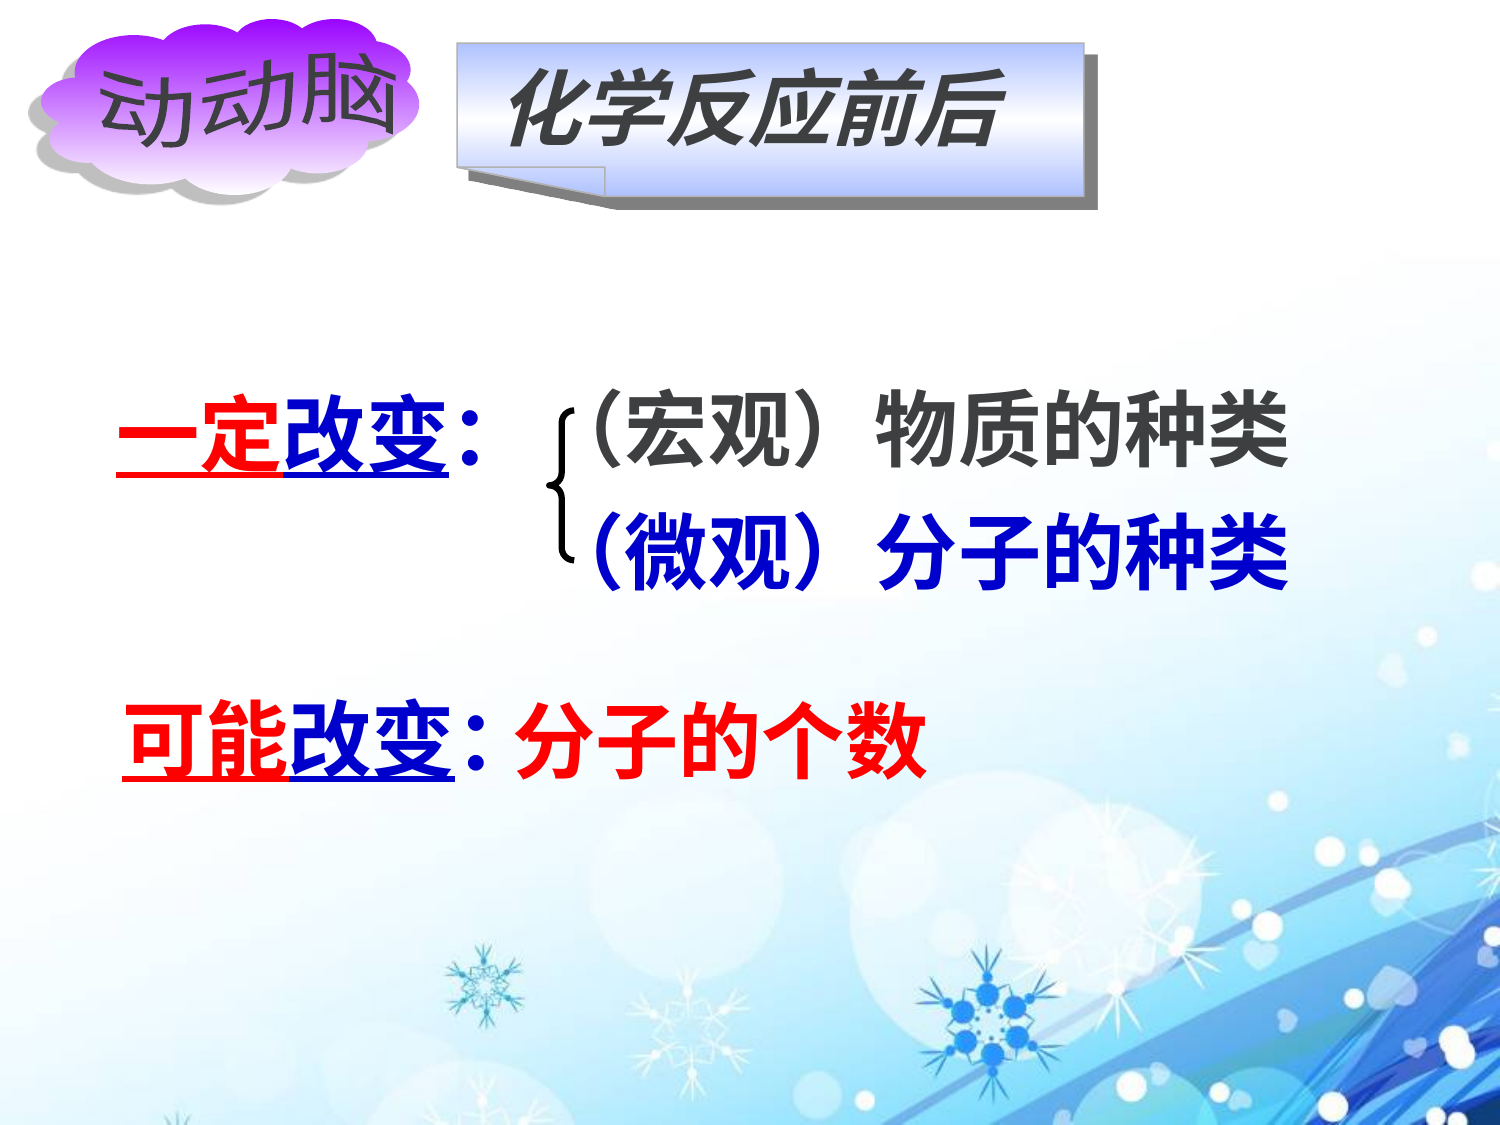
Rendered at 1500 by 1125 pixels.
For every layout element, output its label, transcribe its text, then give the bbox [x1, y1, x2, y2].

text_box 化学反应前后 [457, 43, 1084, 197]
text_box （宏观）物质的种类 [527, 369, 1390, 485]
text_box [549, 410, 575, 561]
text_box [41, 19, 420, 196]
text_box 一定改变： [101, 375, 551, 490]
text_box 分子的个数 [497, 682, 1053, 797]
text_box 可能改变： [107, 679, 557, 794]
picture [0, 13, 1500, 1125]
text_box （微观）分子的种类 [527, 492, 1390, 608]
